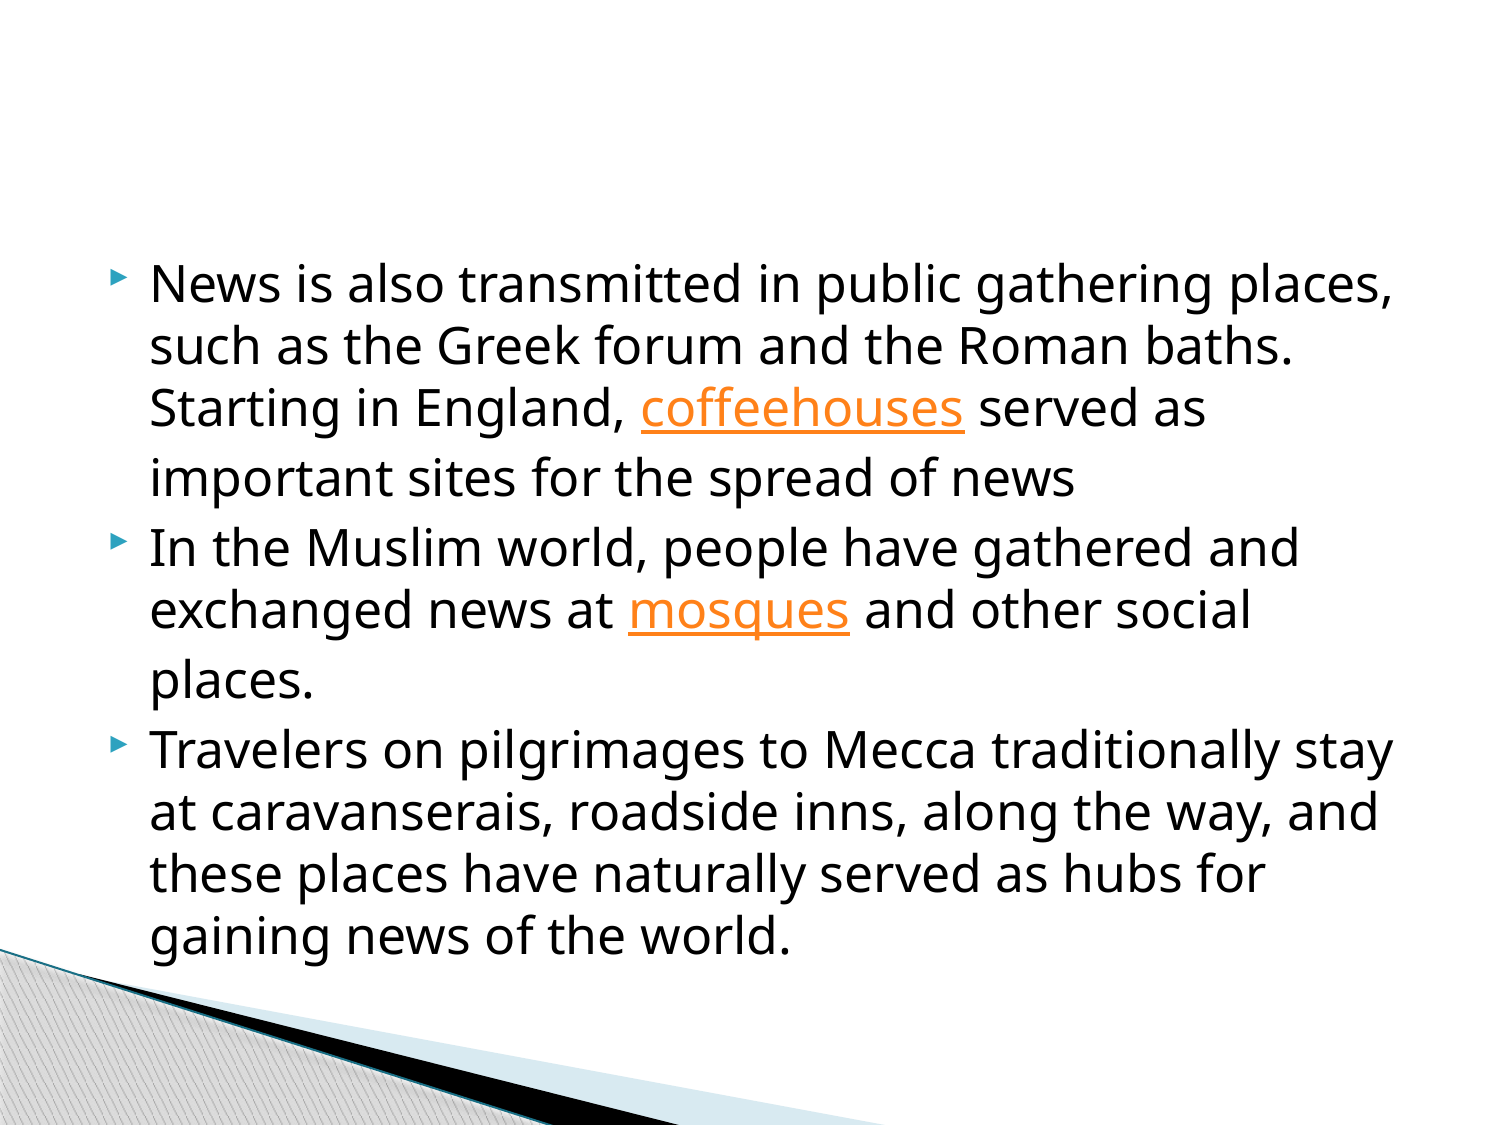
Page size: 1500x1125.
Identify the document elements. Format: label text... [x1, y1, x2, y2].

list News is also transmitted in public gathering places, such as the Greek forum and the Roman baths. Starting in England, coffeehouses served as important sites for the spread of news In the Muslim world, people have gathered and exchanged news at mosques and other social places. Travelers on pilgrimages to Mecca traditionally stay at caravanserais, roadside inns, along the way, and these places have naturally served as hubs for gaining news of the world. [75, 243, 1425, 986]
